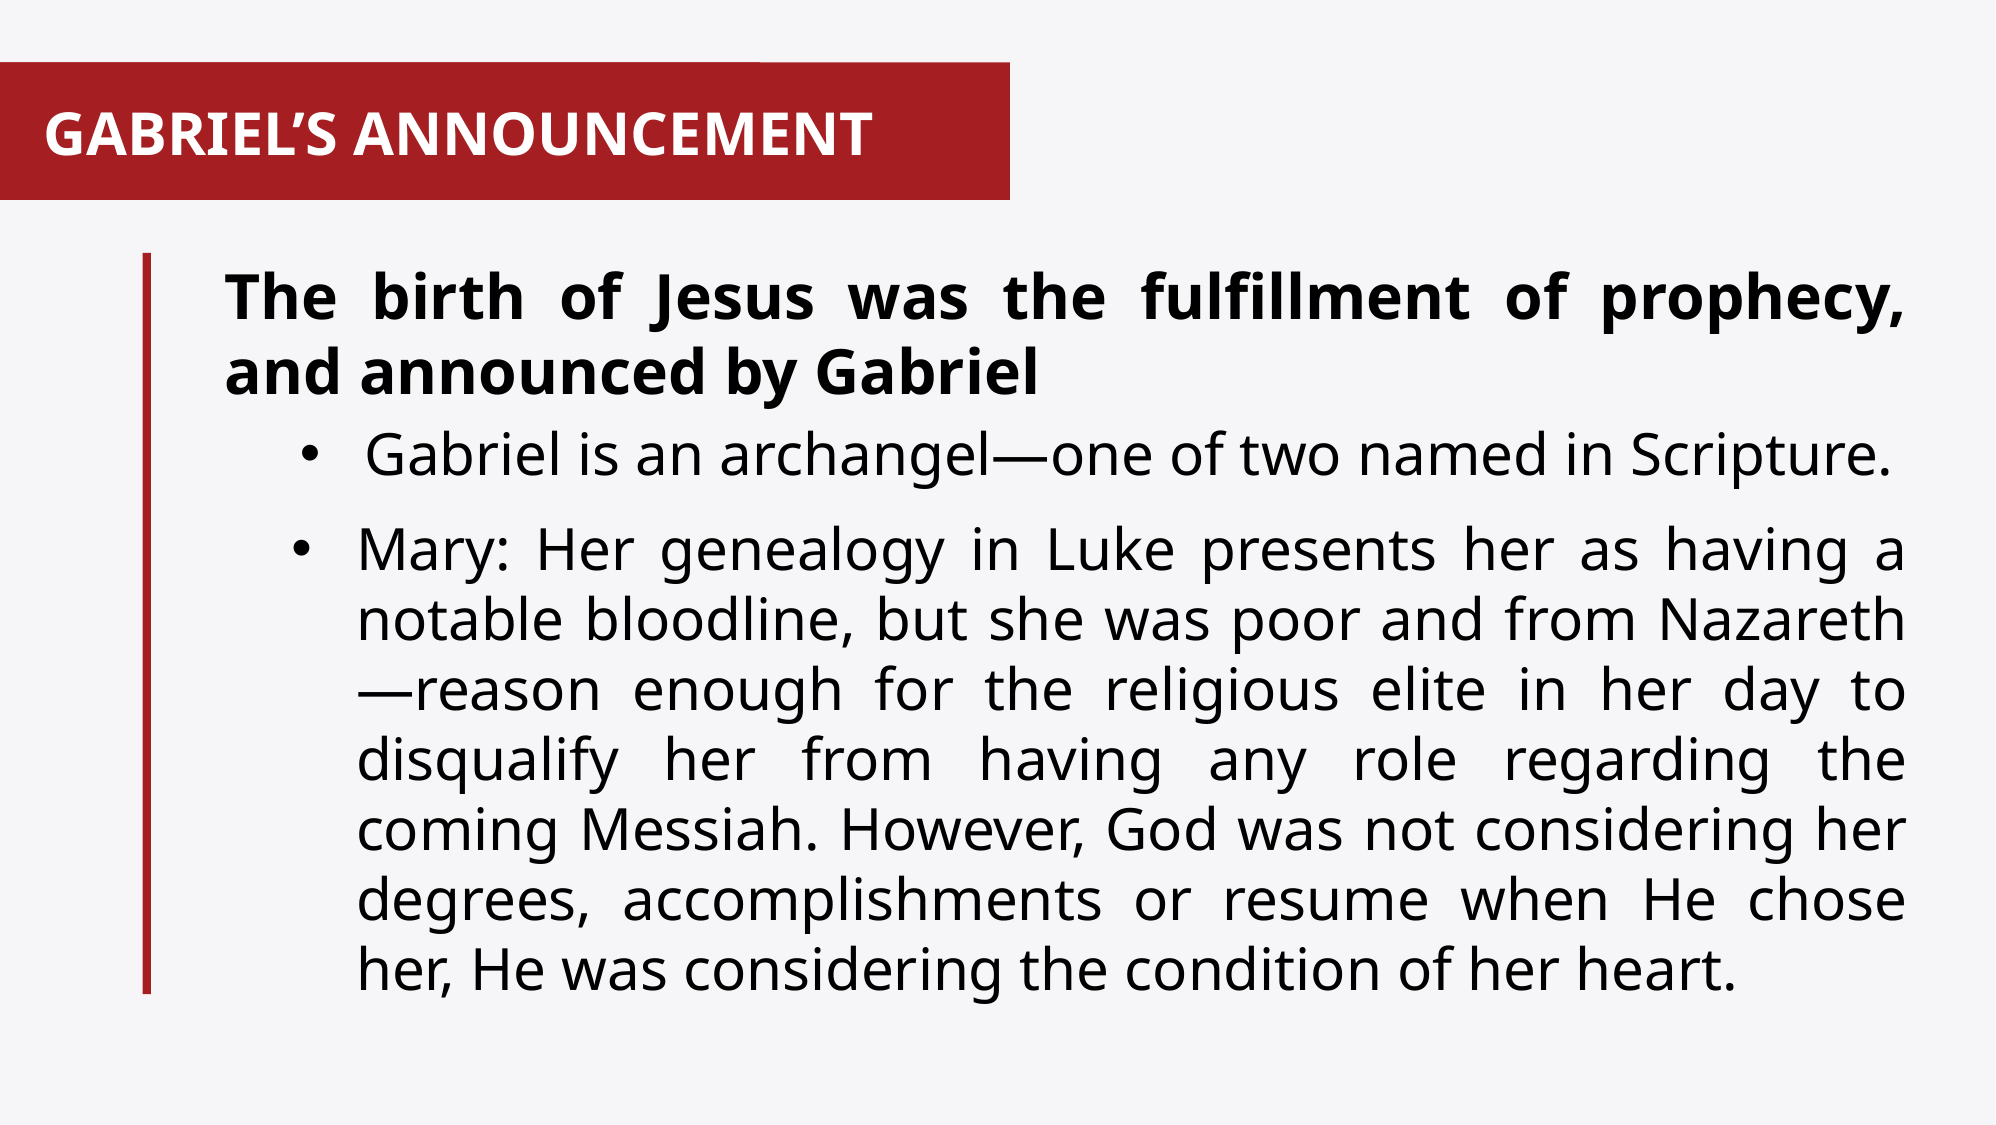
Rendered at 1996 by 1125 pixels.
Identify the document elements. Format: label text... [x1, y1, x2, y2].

text_box The birth of Jesus was the fulfillment of prophecy, and announced by Gabriel Gabriel is an archangel—one of two named in Scripture. Mary: Her genealogy in Luke presents her as having a notable bloodline, but she was poor and from Nazareth—reason enough for the religious elite in her day to disqualify her from having any role regarding the coming Messiah. However, God was not considering her degrees, accomplishments or resume when He chose her, He was considering the condition of her heart. [209, 249, 1923, 425]
title GABRIEL’S ANNOUNCEMENT [0, 62, 1010, 200]
